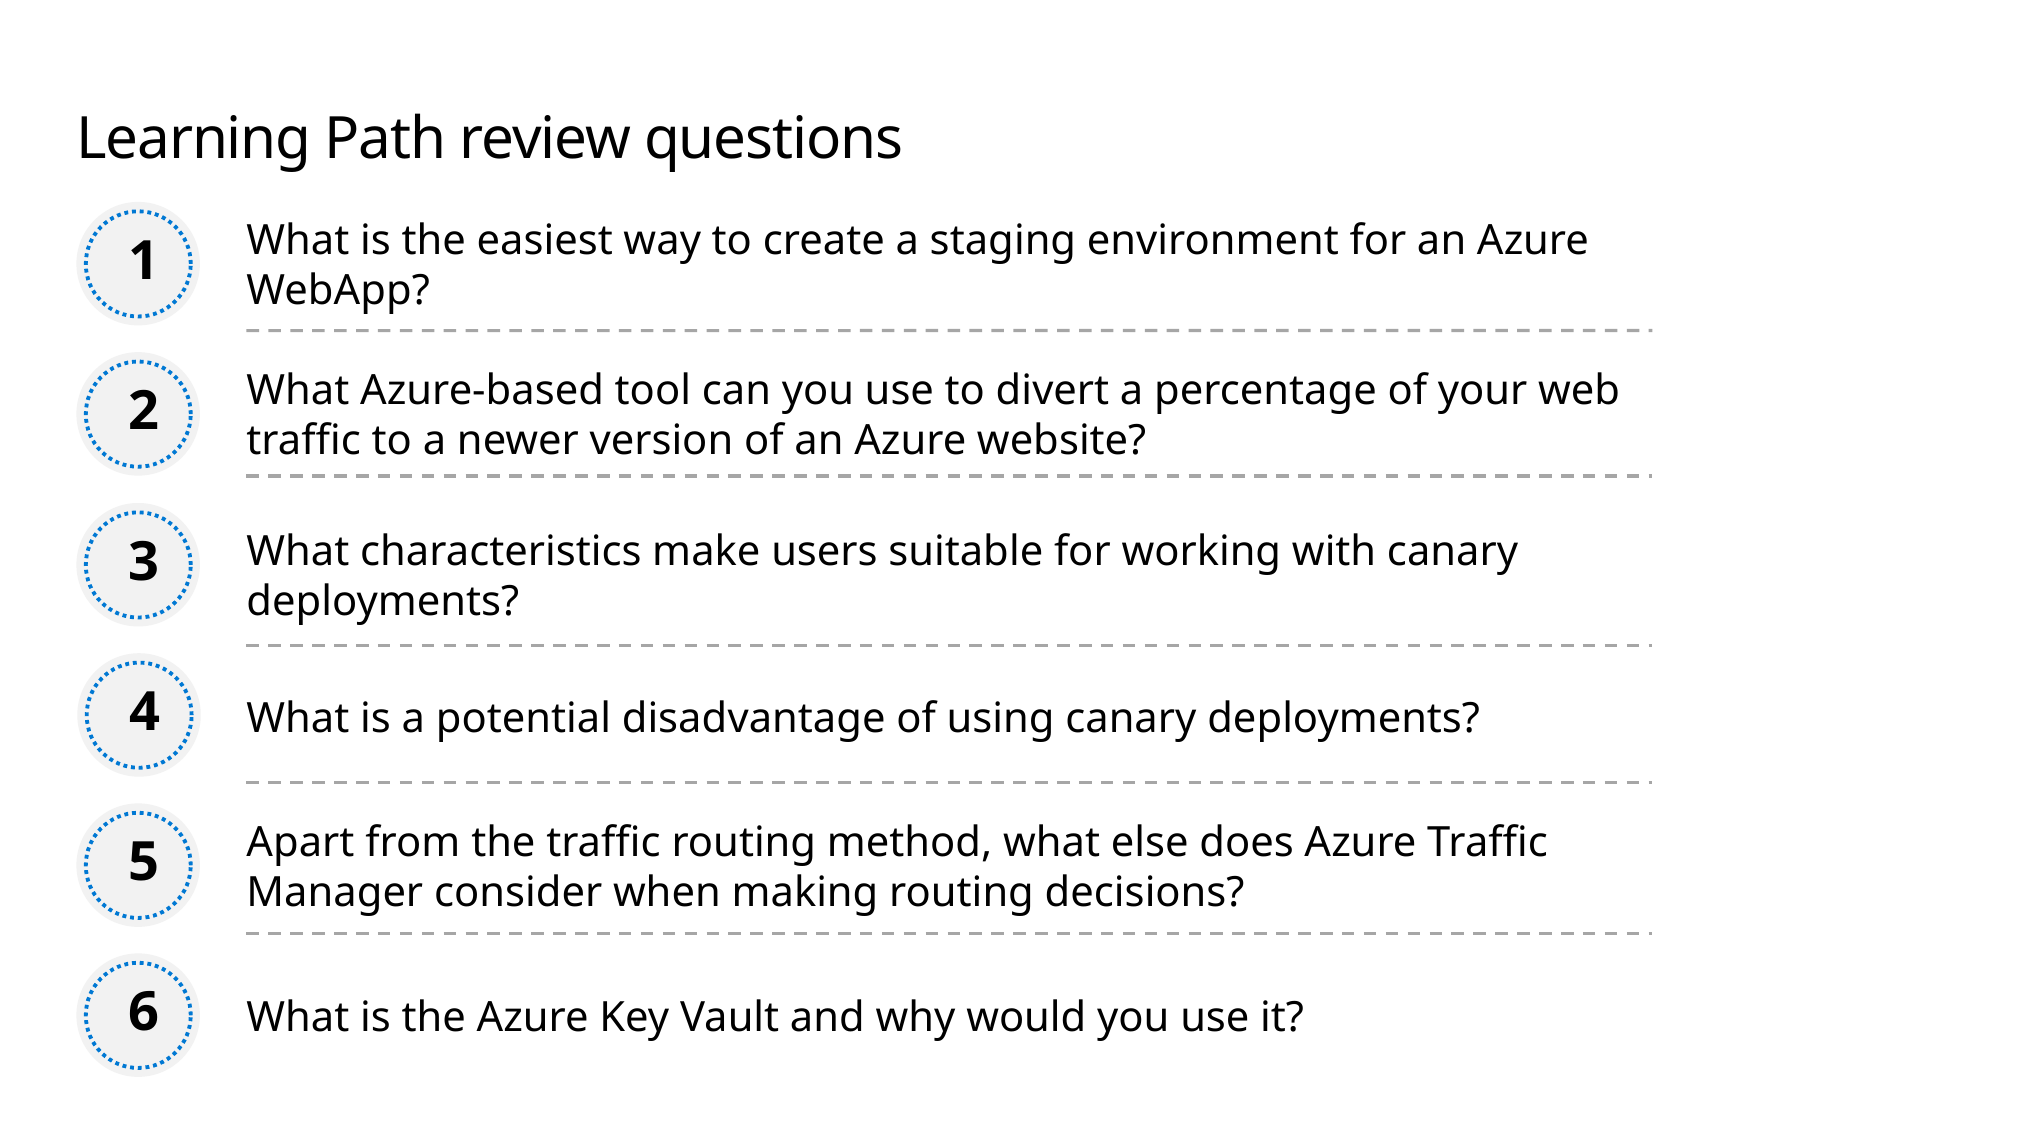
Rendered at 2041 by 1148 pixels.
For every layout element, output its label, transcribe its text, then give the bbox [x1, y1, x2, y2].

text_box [75, 502, 200, 627]
text_box What is a potential disadvantage of using canary deployments? [246, 690, 1653, 741]
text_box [75, 952, 200, 1077]
title Learning Path review questions [76, 103, 1969, 172]
text_box What characteristics make users suitable for working with canary deployments? [246, 523, 1655, 624]
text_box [75, 351, 200, 476]
text_box What Azure-based tool can you use to divert a percentage of your web traffic to a newer version of an Azure website? [246, 363, 1655, 464]
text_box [75, 201, 200, 326]
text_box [75, 802, 200, 927]
text_box What is the easiest way to create a staging environment for an Azure WebApp? [246, 212, 1655, 313]
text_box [76, 652, 201, 777]
text_box Apart from the traffic routing method, what else does Azure Traffic Manager consider when making routing decisions? [246, 814, 1653, 915]
text_box What is the Azure Key Vault and why would you use it? [246, 989, 1653, 1040]
